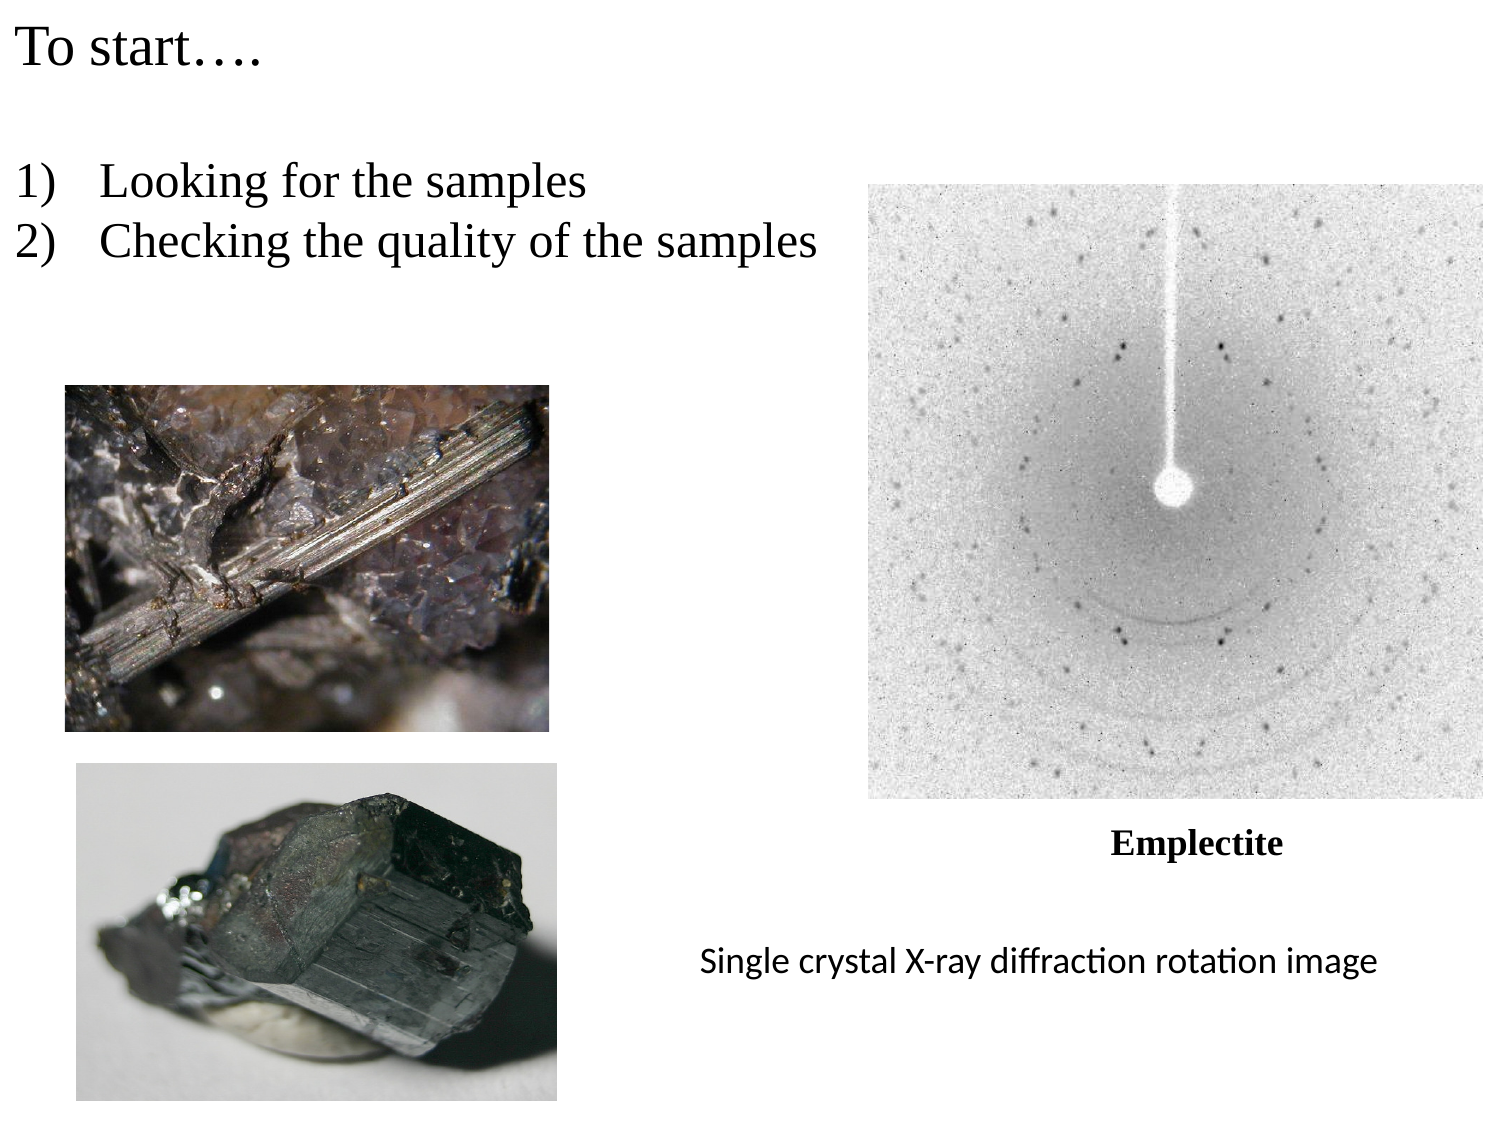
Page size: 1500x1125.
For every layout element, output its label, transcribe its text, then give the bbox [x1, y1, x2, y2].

text_box Single crystal X-ray diffraction rotation image [560, 928, 1500, 989]
picture [64, 385, 550, 732]
text_box Emplectite [1009, 810, 1385, 871]
picture [867, 184, 1483, 799]
text_box To start…. Looking for the samples Checking the quality of the samples [0, 0, 1500, 275]
picture [76, 762, 557, 1102]
